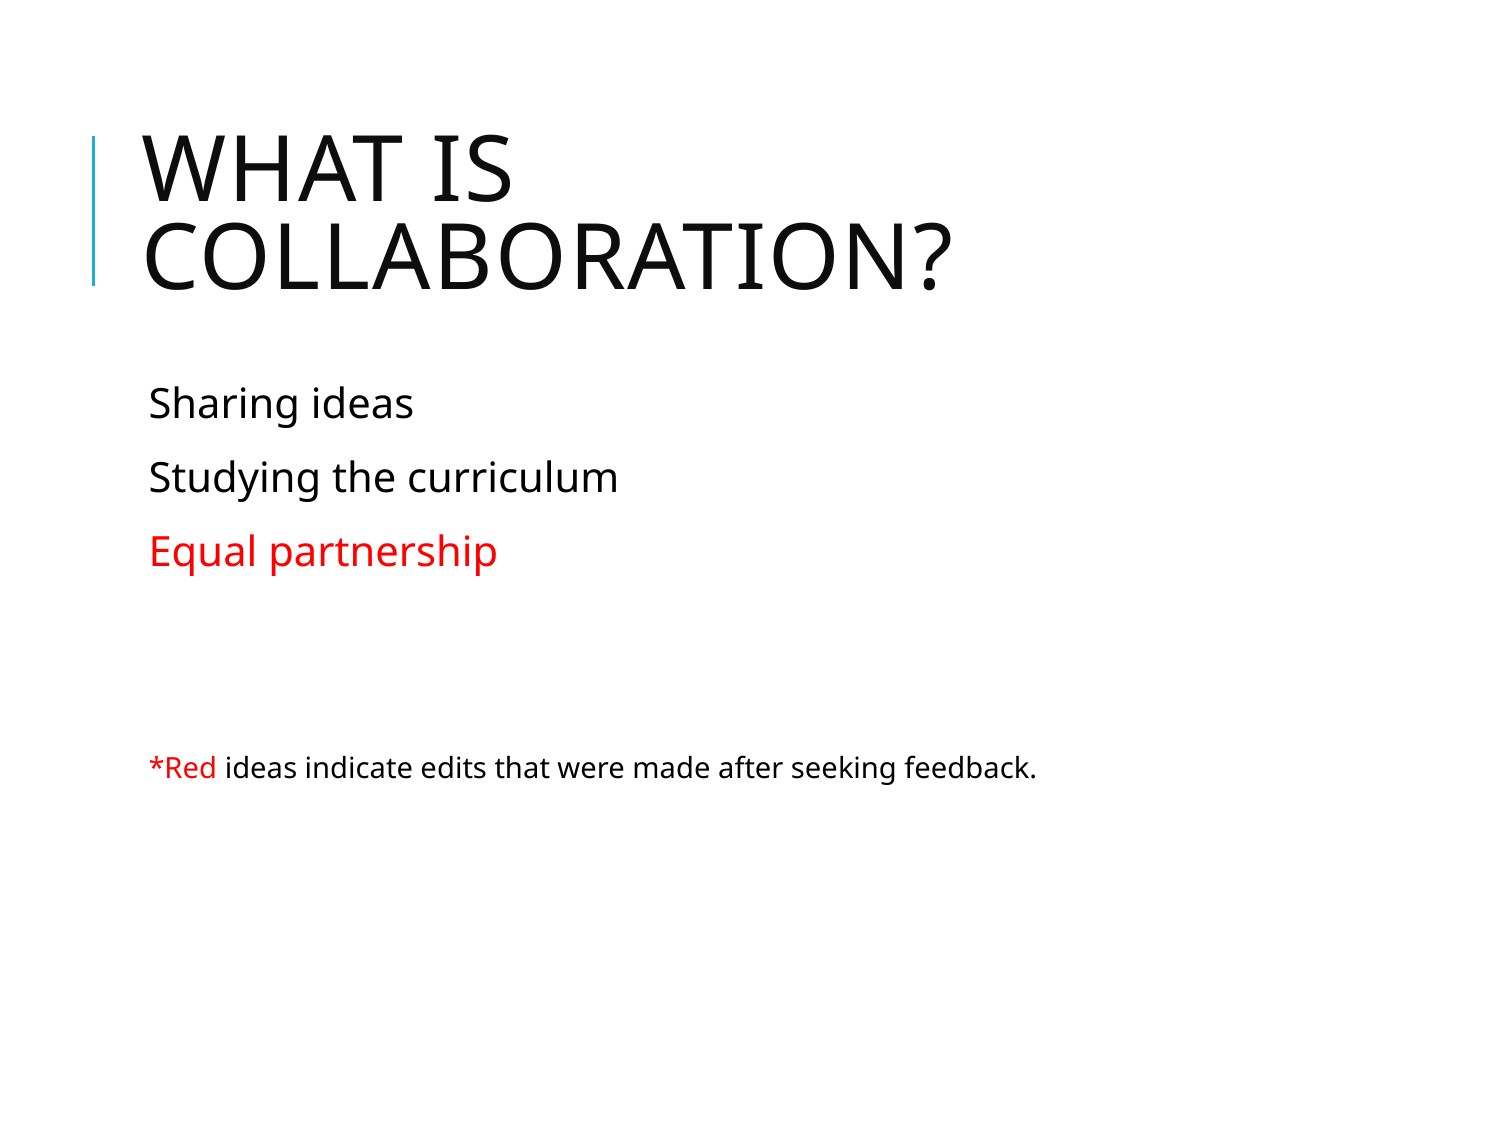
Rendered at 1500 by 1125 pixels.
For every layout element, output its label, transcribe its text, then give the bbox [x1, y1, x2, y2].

list Sharing ideas Studying the curriculum Equal partnership *Red ideas indicate edits that were made after seeking feedback. [126, 375, 1322, 1035]
title What is collaboration? [126, 96, 1322, 342]
